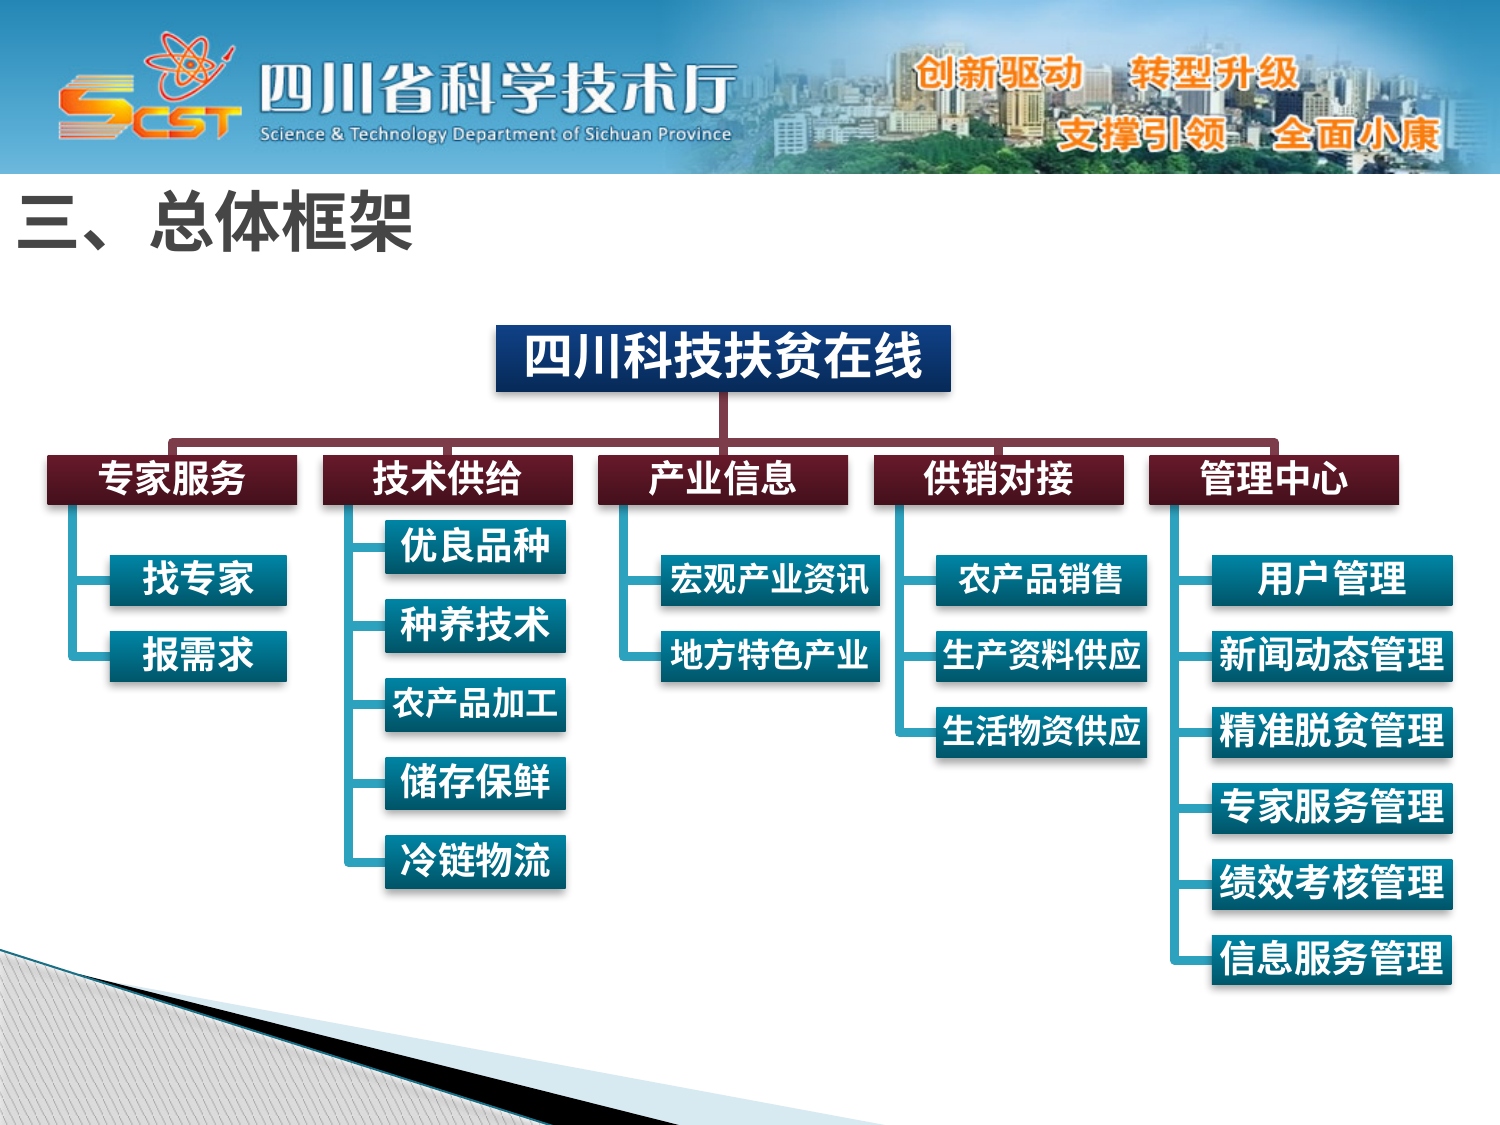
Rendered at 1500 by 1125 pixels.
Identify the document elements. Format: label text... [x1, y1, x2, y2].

text_box 三、总体框架 [0, 172, 1500, 268]
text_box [46, 267, 1454, 1036]
picture [0, 0, 1500, 172]
